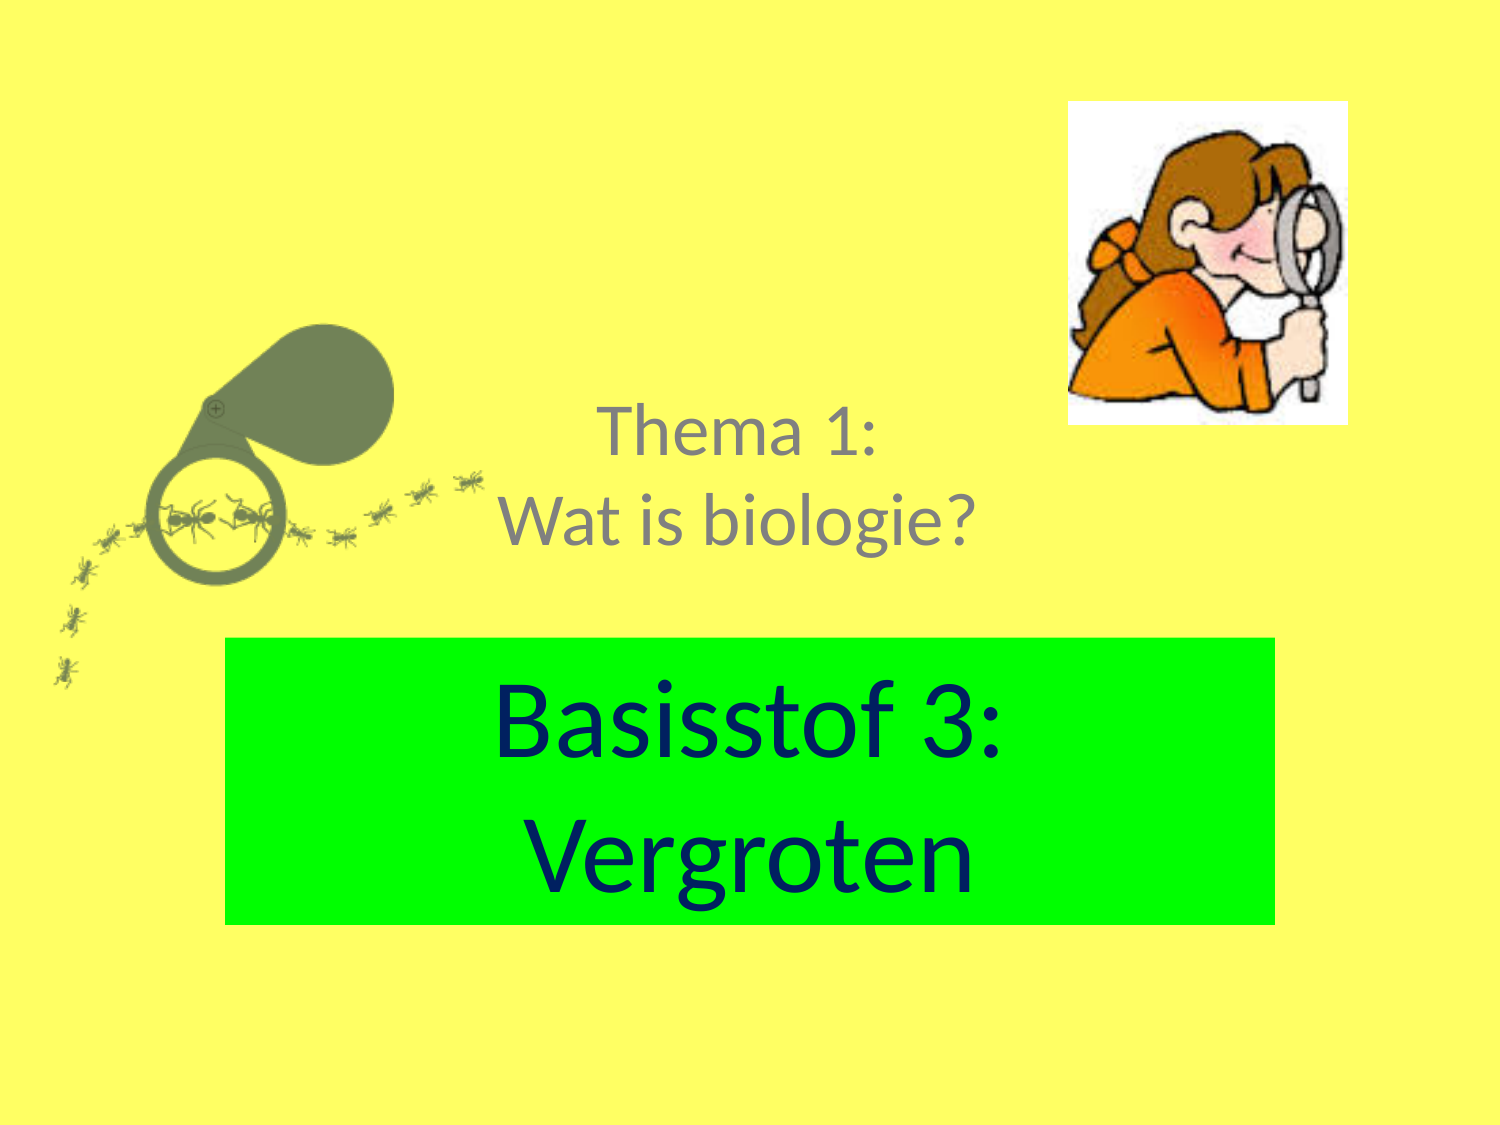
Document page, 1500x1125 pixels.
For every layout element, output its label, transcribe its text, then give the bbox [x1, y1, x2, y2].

picture [29, 314, 499, 696]
title Thema 1: Wat is biologie? [504, 349, 1081, 591]
picture [1068, 101, 1349, 425]
subtitle Basisstof 3: Vergroten [225, 637, 1275, 925]
